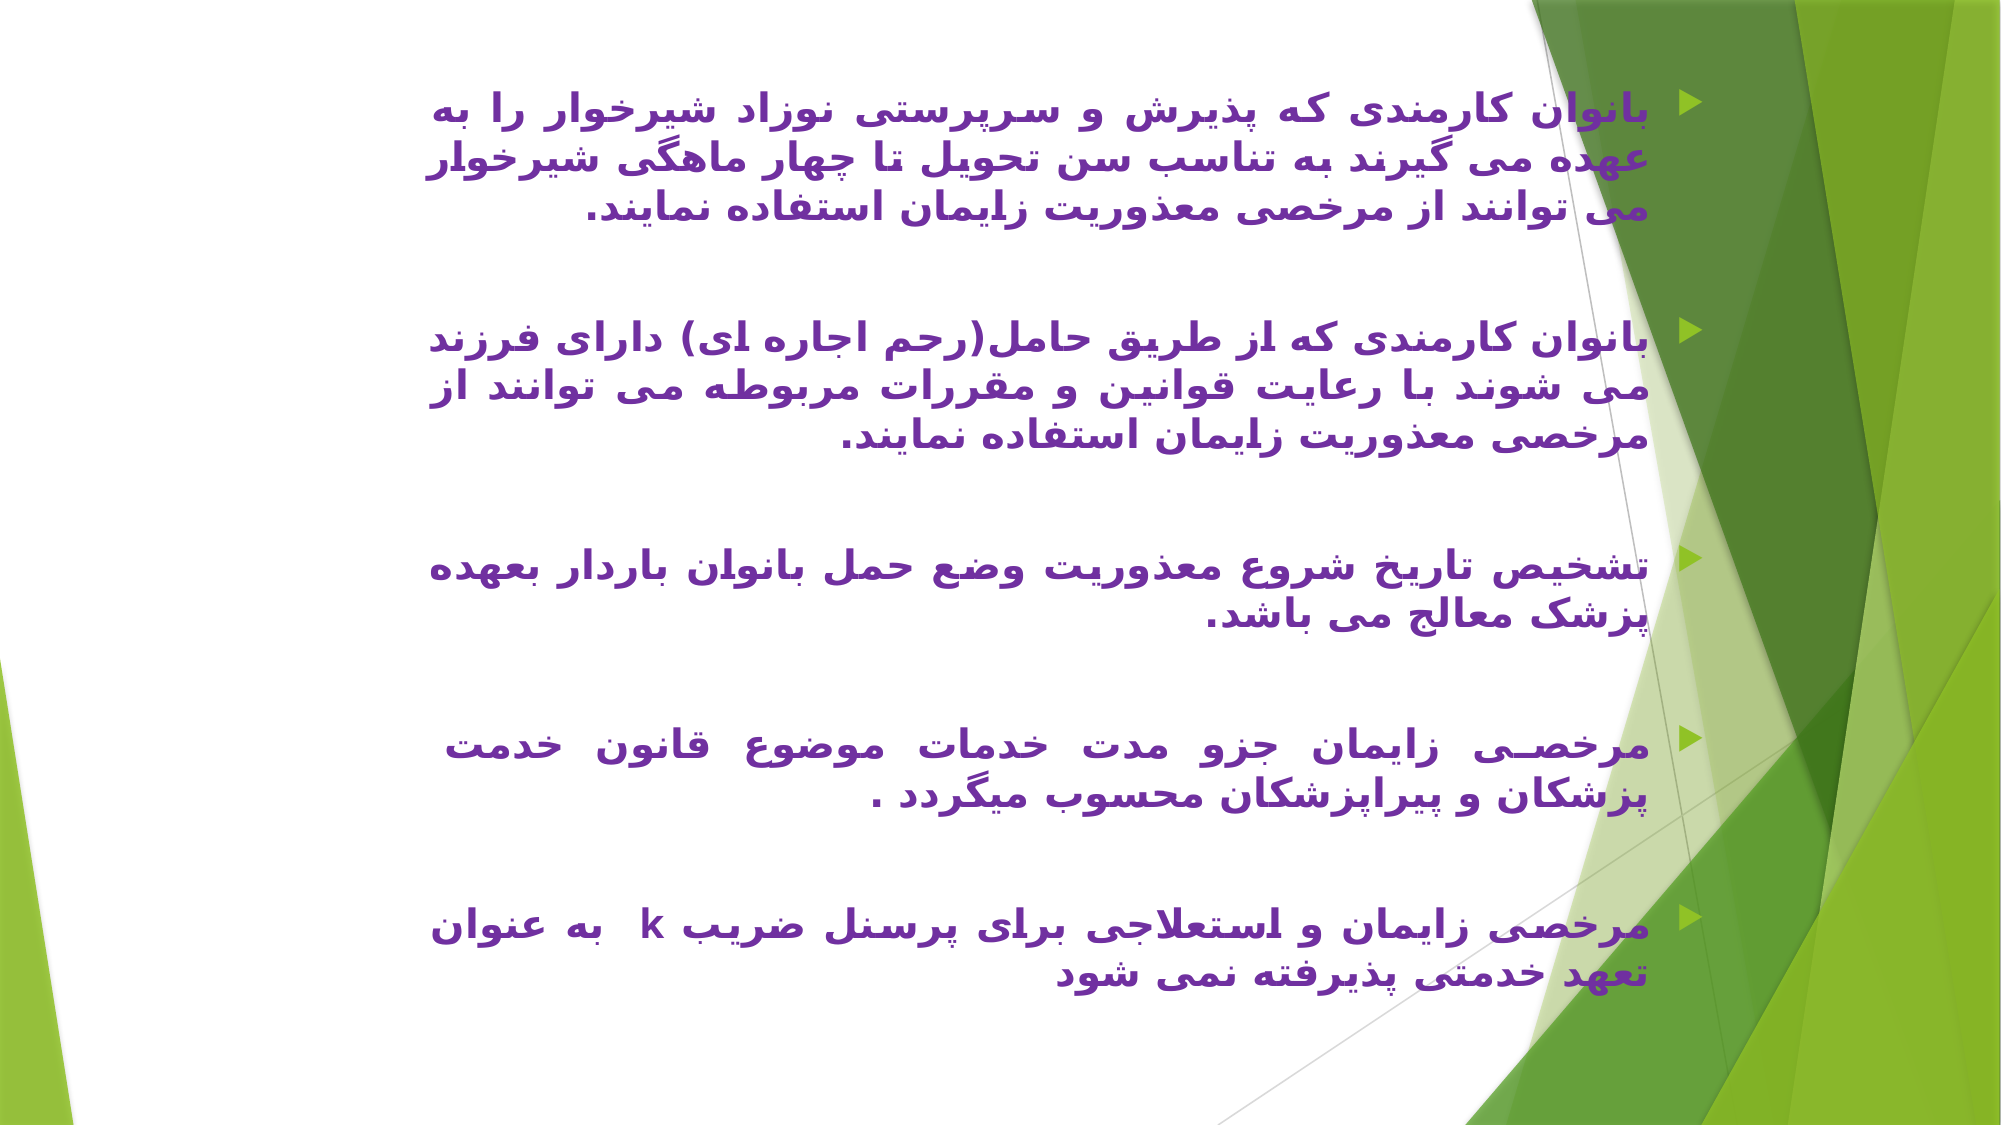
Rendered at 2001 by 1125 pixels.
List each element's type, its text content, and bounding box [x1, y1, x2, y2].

list بانوان کارمندی که پذیرش و سرپرستی نوزاد شیرخوار را به عهده می گیرند به تناسب سن تحویل تا چهار ماهگی شیرخوار می توانند از مرخصی معذوریت زایمان استفاده نمایند. بانوان کارمندی که از طریق حامل(رحم اجاره ای) دارای فرزند می شوند با رعایت قوانین و مقررات مربوطه می توانند از مرخصی معذوریت زایمان استفاده نمایند. تشخیص تاریخ شروع معذوریت وضع حمل بانوان باردار بعهده پزشک معالج می باشد. مرخصی زایمان جزو مدت خدمات موضوع قانون خدمت پزشکان و پیراپزشکان محسوب میگردد . مرخصی زایمان و استعلاجی برای پرسنل ضریب k به عنوان تعهد خدمتی پذیرفته نمی شود [412, 75, 1716, 1025]
